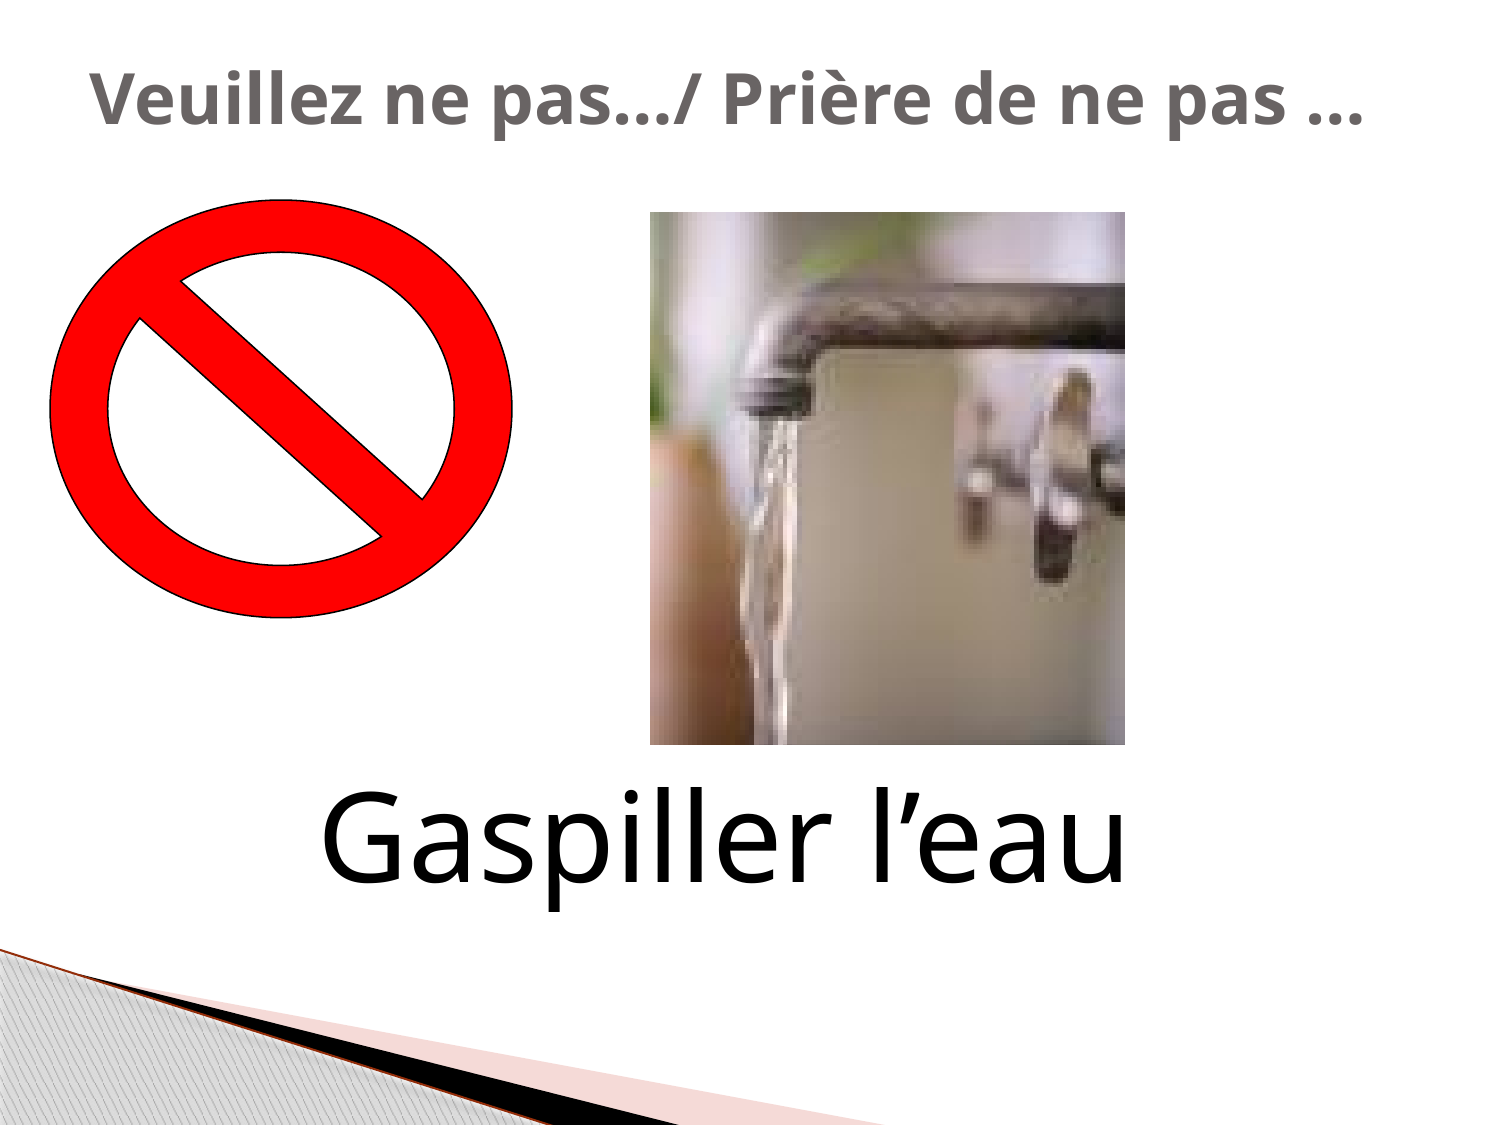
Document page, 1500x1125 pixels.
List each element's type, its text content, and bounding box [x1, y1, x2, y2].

text_box Gaspiller l’eau [187, 749, 1263, 915]
picture [649, 212, 1126, 745]
title Veuillez ne pas…/ Prière de ne pas … [75, 45, 1425, 233]
text_box [50, 200, 512, 618]
